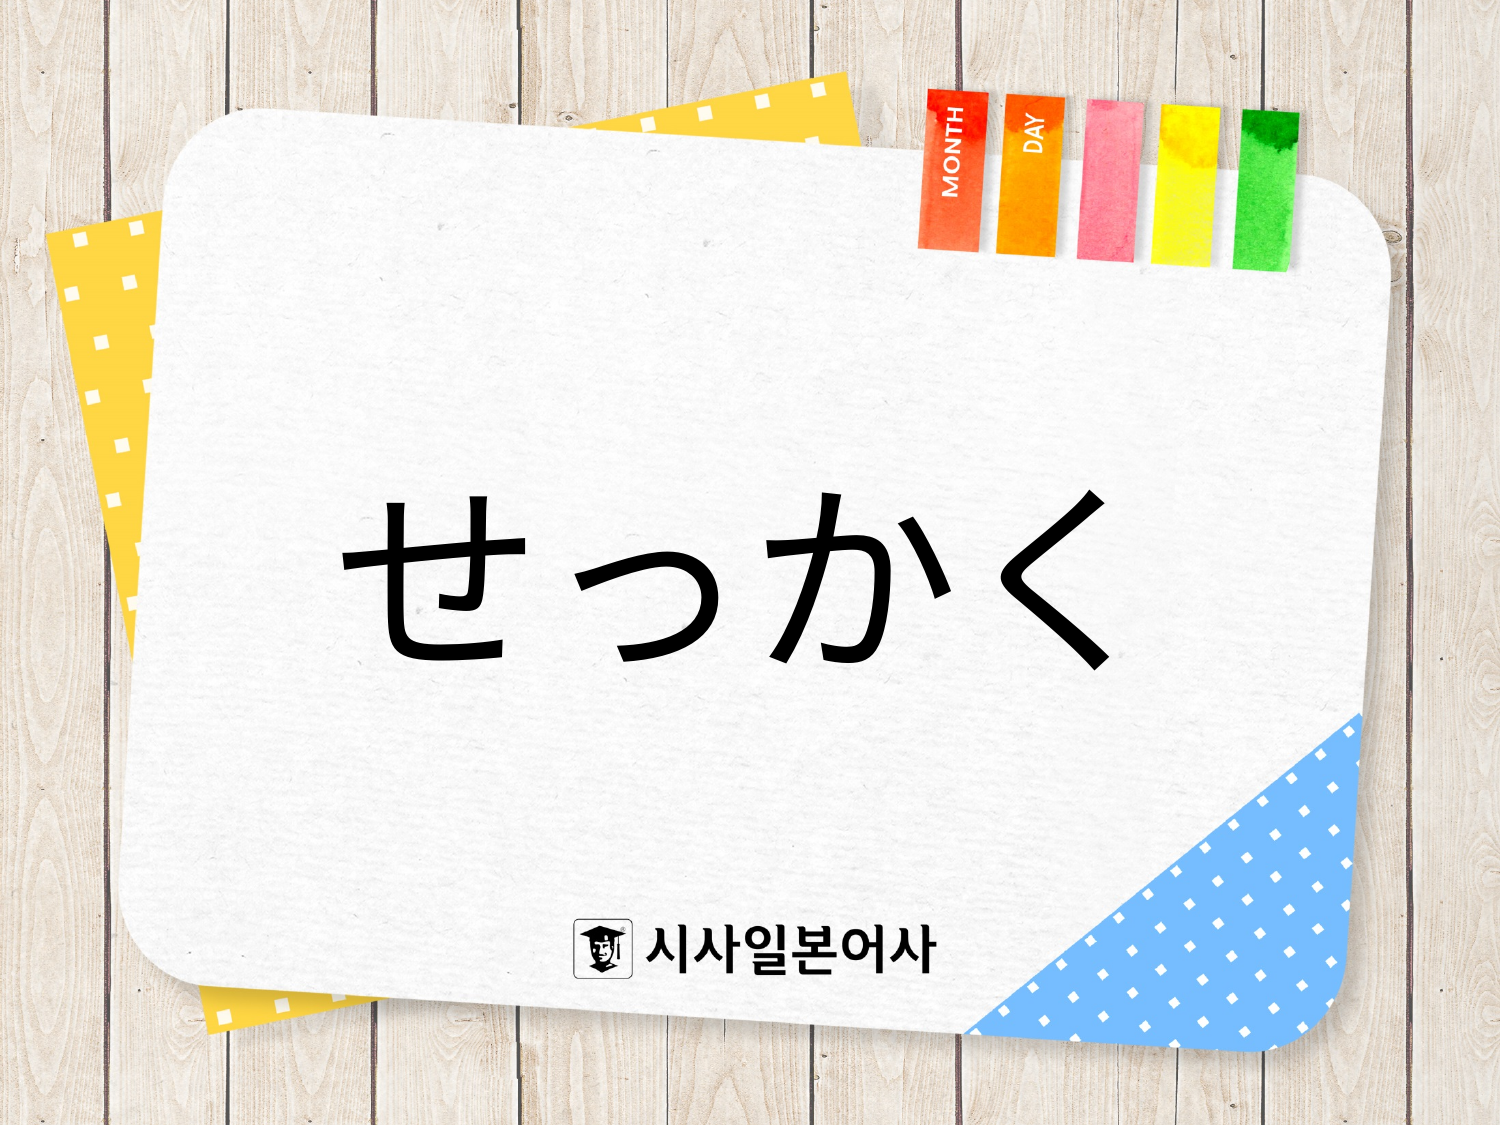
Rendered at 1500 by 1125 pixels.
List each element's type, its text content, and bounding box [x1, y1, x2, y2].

title せっかく [75, 338, 1425, 811]
picture [0, 0, 1500, 1125]
